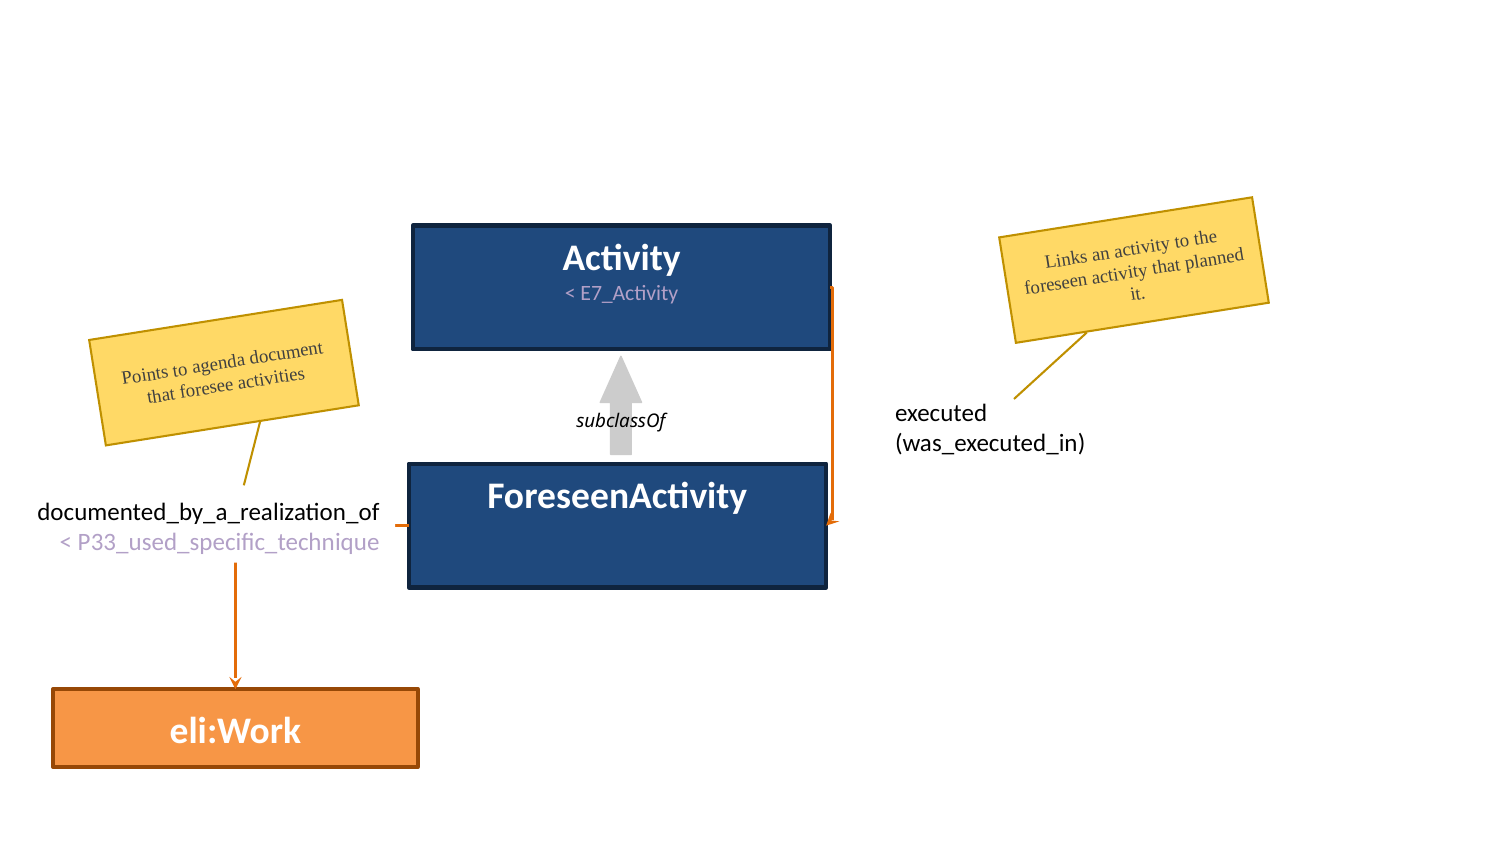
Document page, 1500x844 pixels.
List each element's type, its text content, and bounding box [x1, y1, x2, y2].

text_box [826, 287, 831, 526]
text_box executed (was_executed_in) [880, 388, 1119, 464]
text_box [610, 434, 632, 455]
text_box eli:Work [53, 689, 418, 767]
text_box Links an activity to the foreseen activity that planned it. [999, 197, 1269, 399]
text_box Activity < E7_Activity [412, 225, 831, 350]
text_box documented_by_a_realization_of < P33_used_specific_technique [21, 487, 396, 563]
text_box ForeseenActivity [408, 463, 827, 588]
text_box subclassOf [546, 405, 696, 434]
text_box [235, 525, 409, 690]
text_box Points to agenda document that foresee activities [89, 299, 359, 486]
text_box [600, 356, 642, 405]
